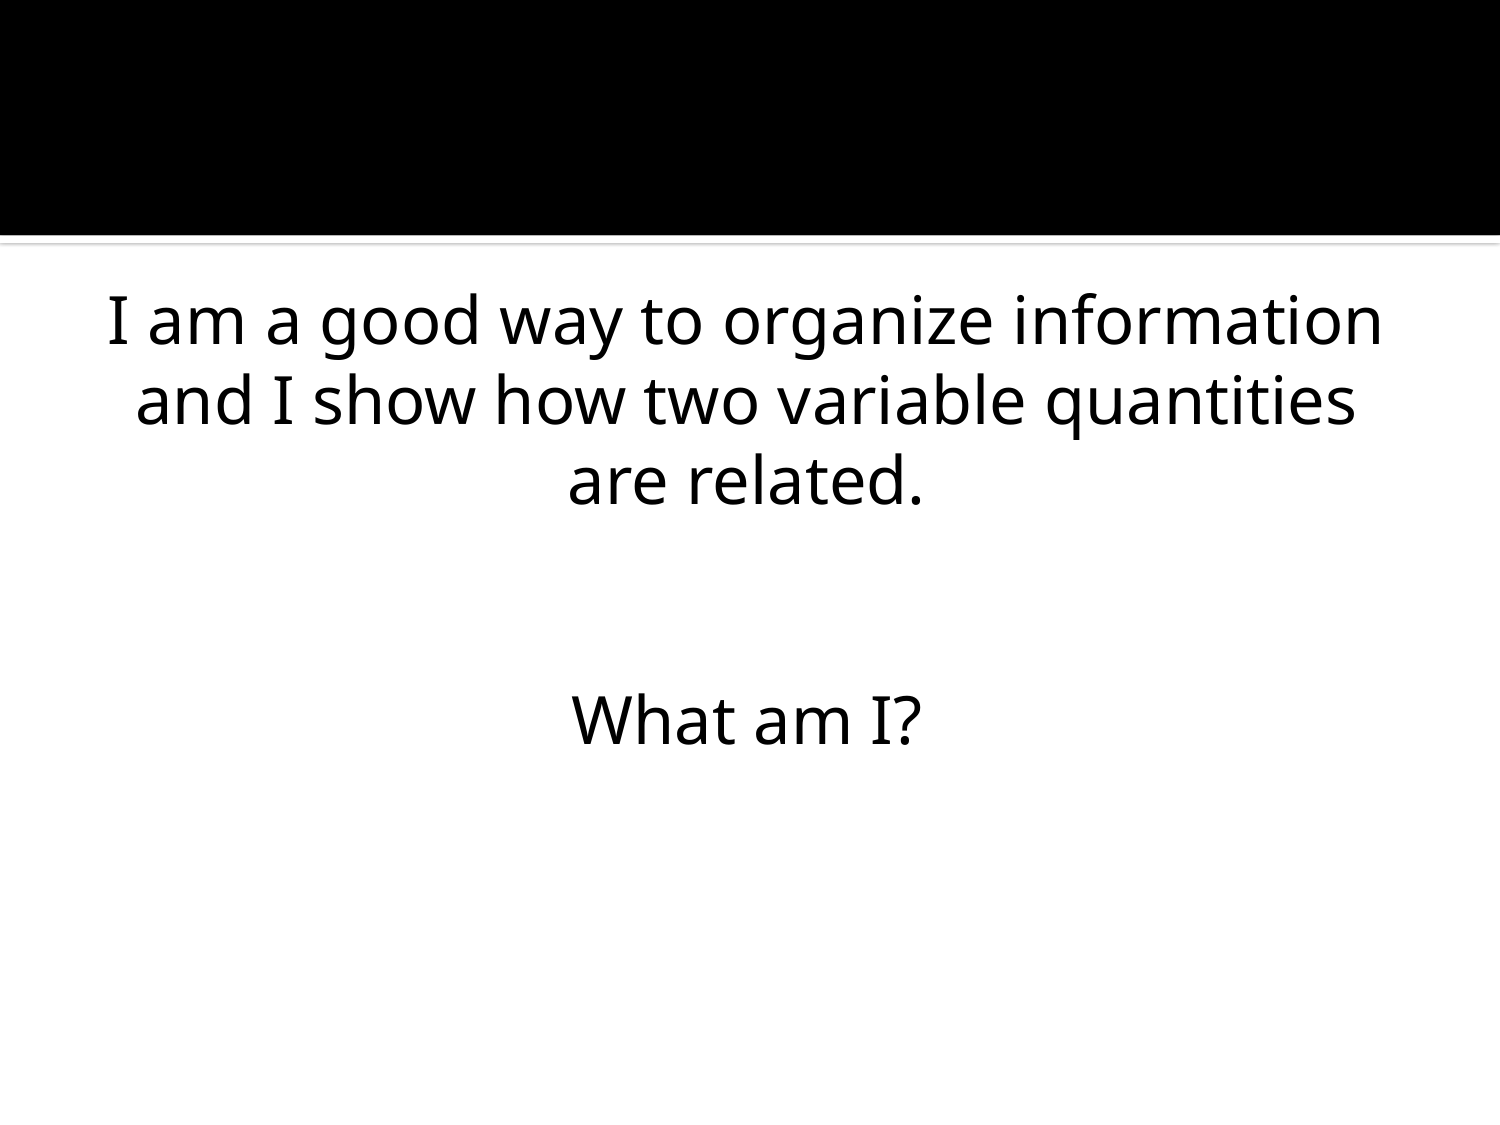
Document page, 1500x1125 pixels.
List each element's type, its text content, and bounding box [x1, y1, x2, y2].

list I am a good way to organize information and I show how two variable quantities are related. What am I? [75, 262, 1425, 838]
